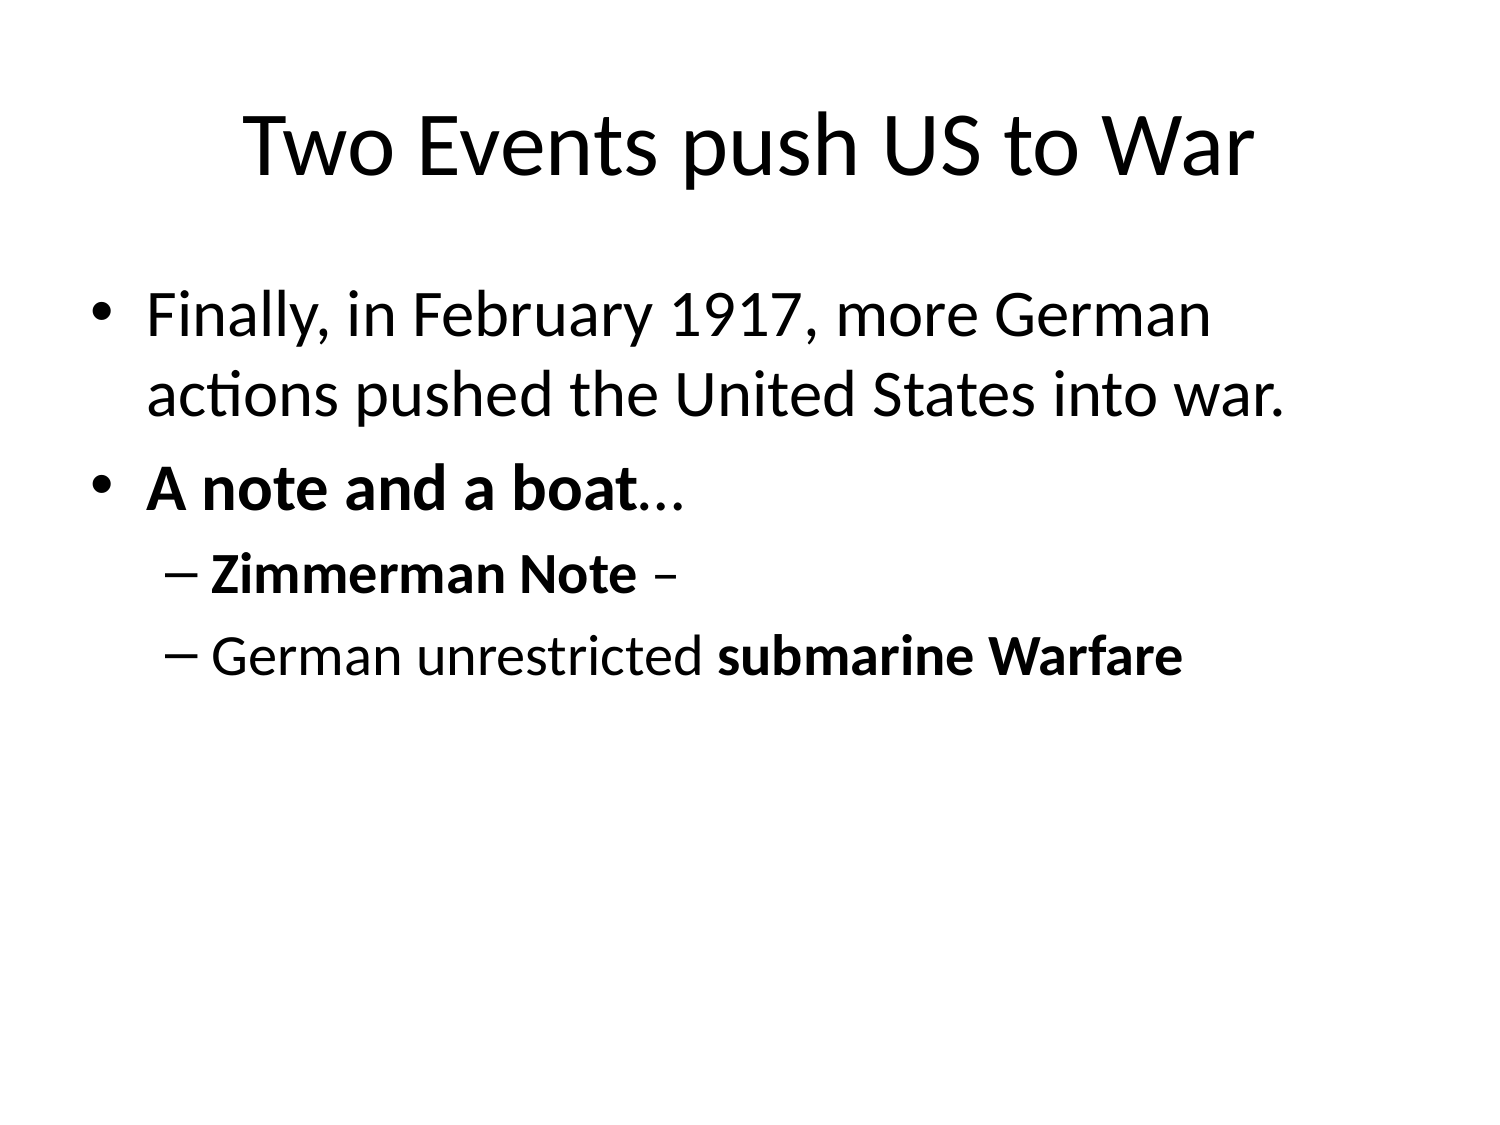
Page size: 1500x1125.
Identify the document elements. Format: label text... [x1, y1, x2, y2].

list Finally, in February 1917, more German actions pushed the United States into war. A note and a boat… Zimmerman Note – German unrestricted submarine Warfare [75, 262, 1425, 1005]
title Two Events push US to War [75, 45, 1425, 233]
